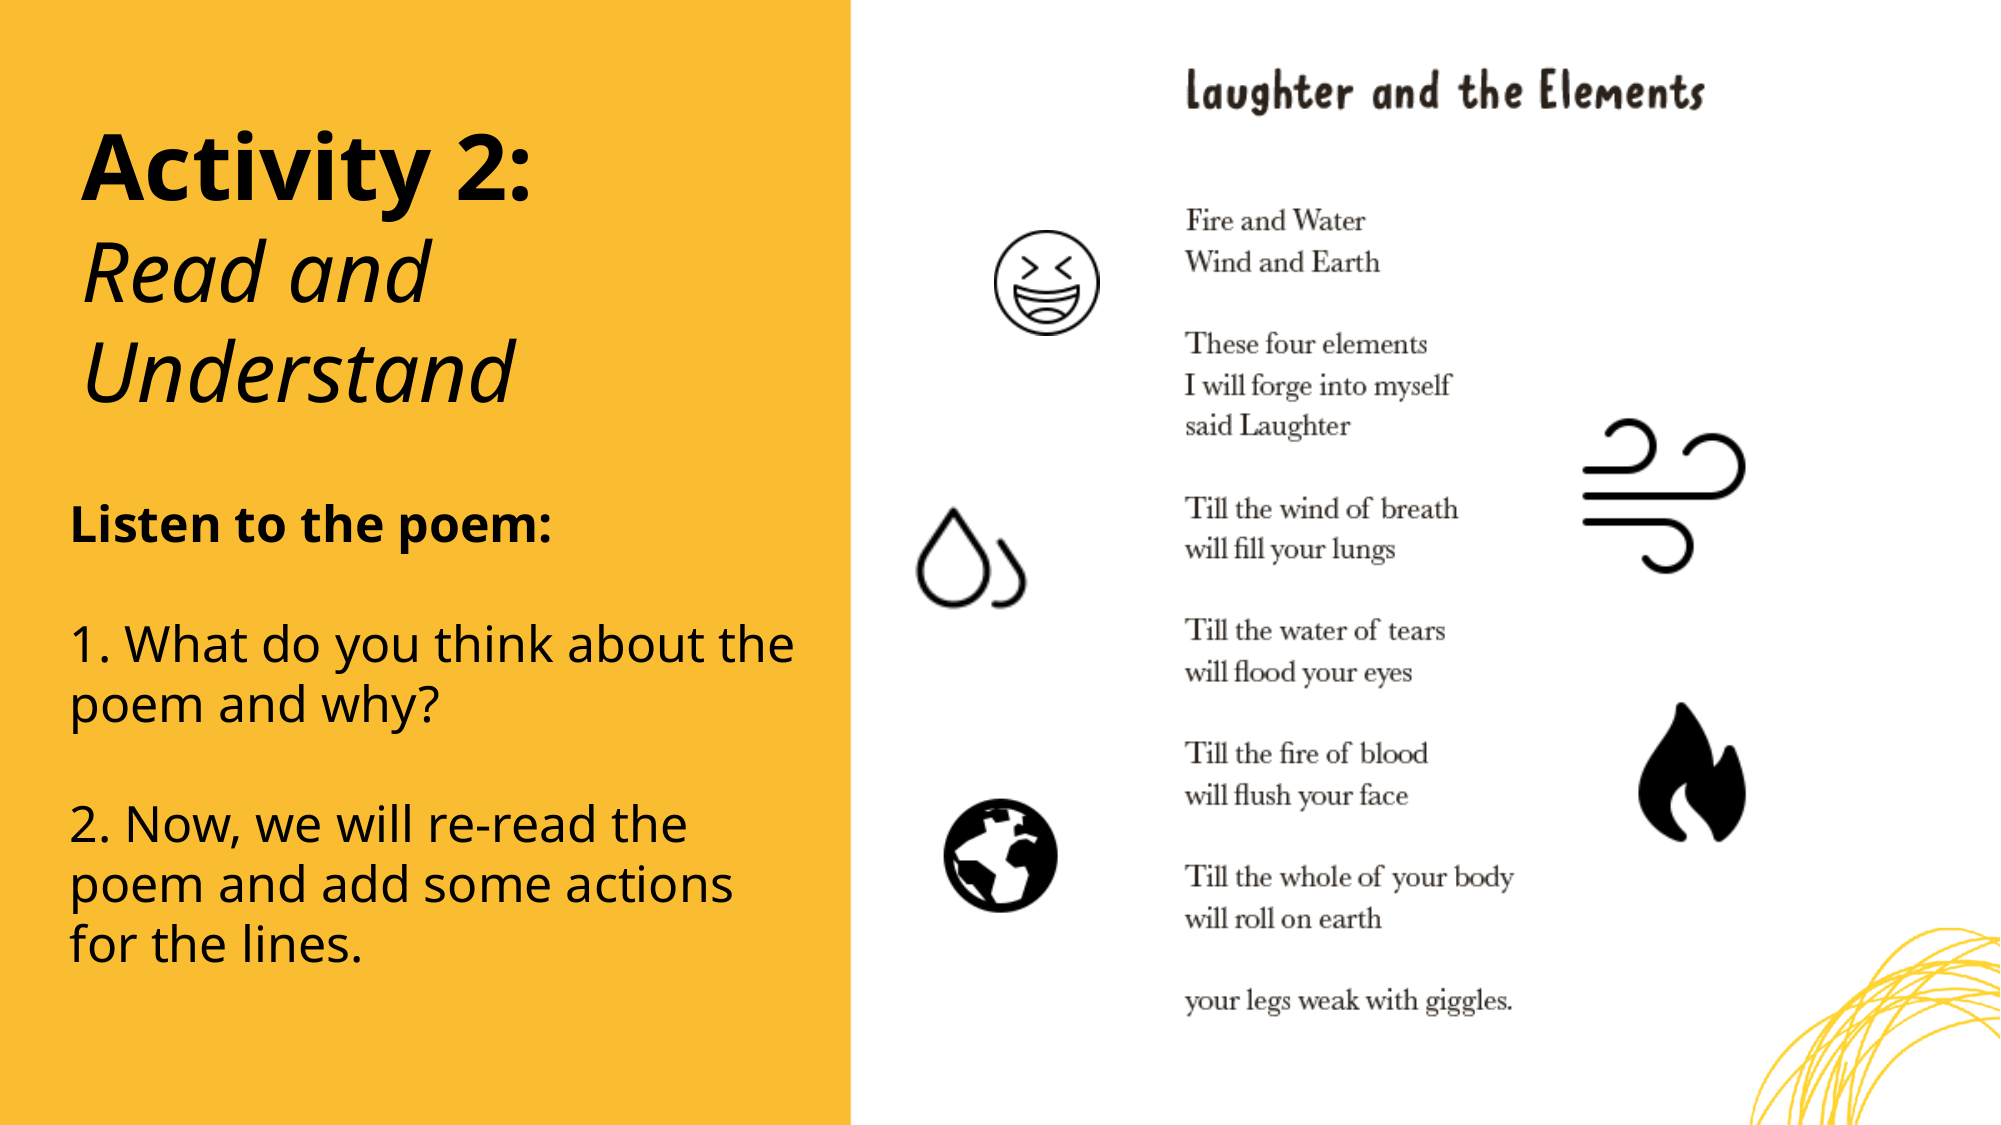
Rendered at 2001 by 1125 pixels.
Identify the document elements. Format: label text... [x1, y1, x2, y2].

picture [0, 0, 2001, 1125]
text_box Listen to the poem: 1. What do you think about the poem and why? 2. Now, we will re-read the poem and add some actions for the lines. [55, 485, 823, 1125]
text_box Activity 2: Read and Understand [66, 101, 752, 727]
text_box [905, 101, 1132, 279]
